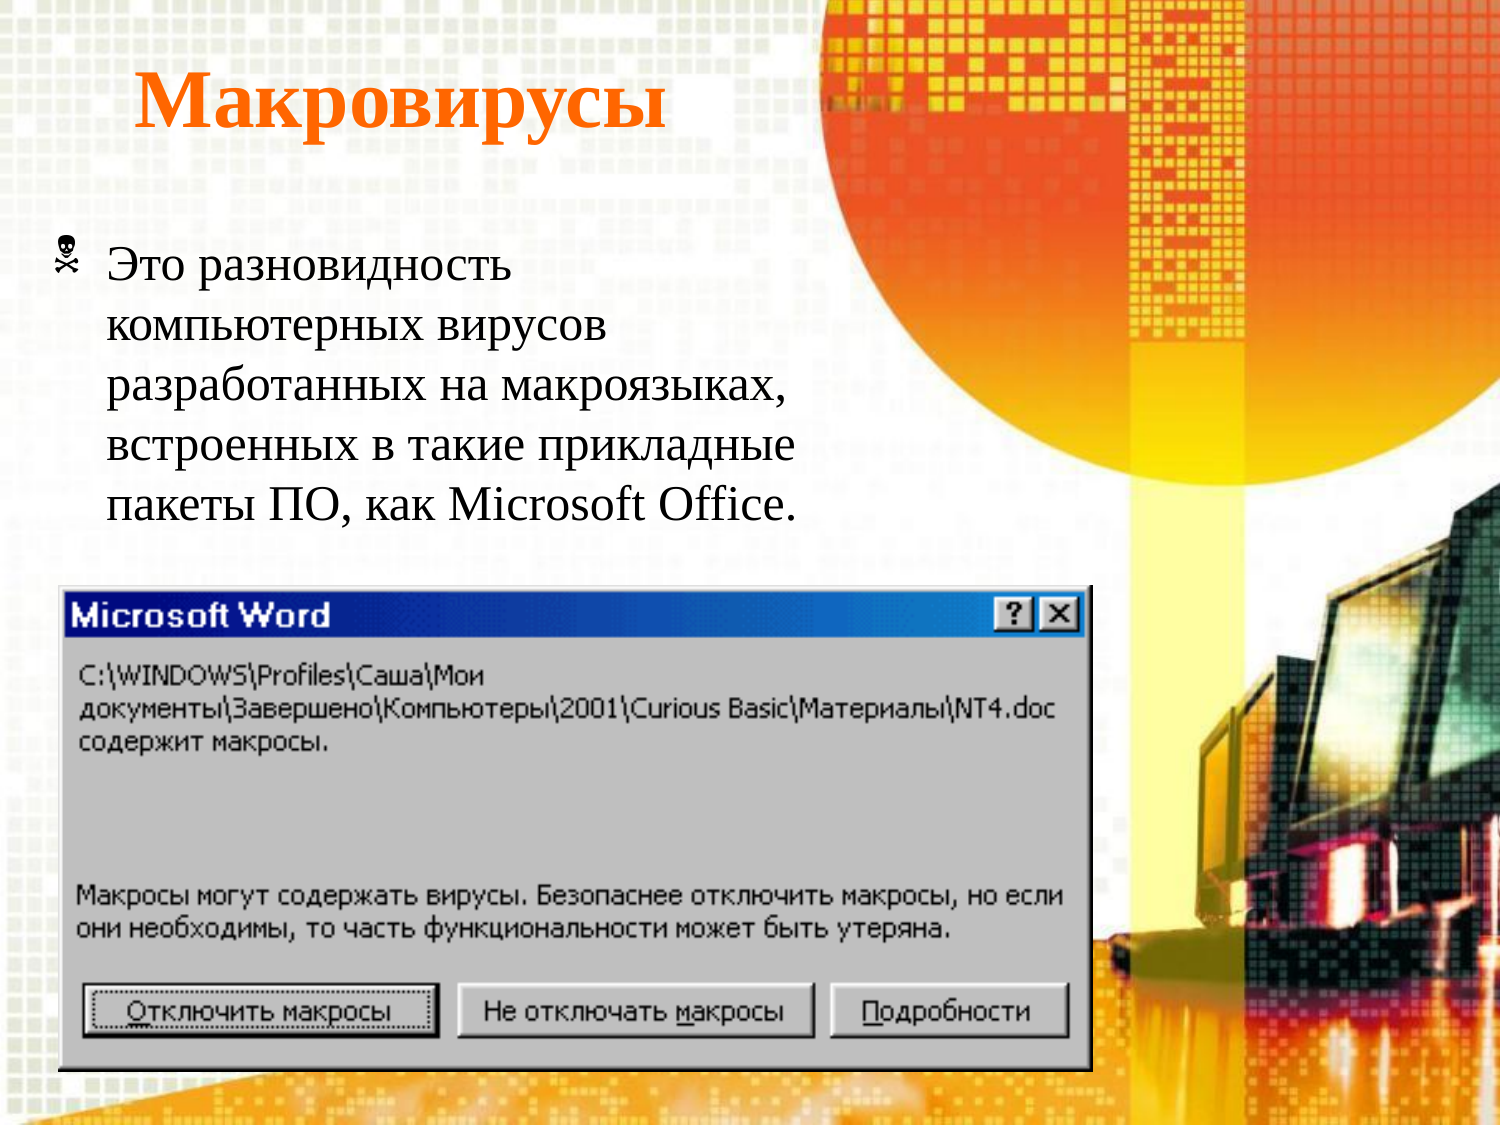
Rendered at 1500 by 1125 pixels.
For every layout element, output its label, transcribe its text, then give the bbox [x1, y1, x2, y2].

picture [0, 0, 1500, 1125]
list Это разновидность компьютерных вирусов разработанных на макроязыках, встроенных в такие прикладные пакеты ПО, как Microsoft Office. [34, 222, 851, 493]
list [58, 585, 1093, 1072]
title Макровирусы [17, 18, 786, 170]
